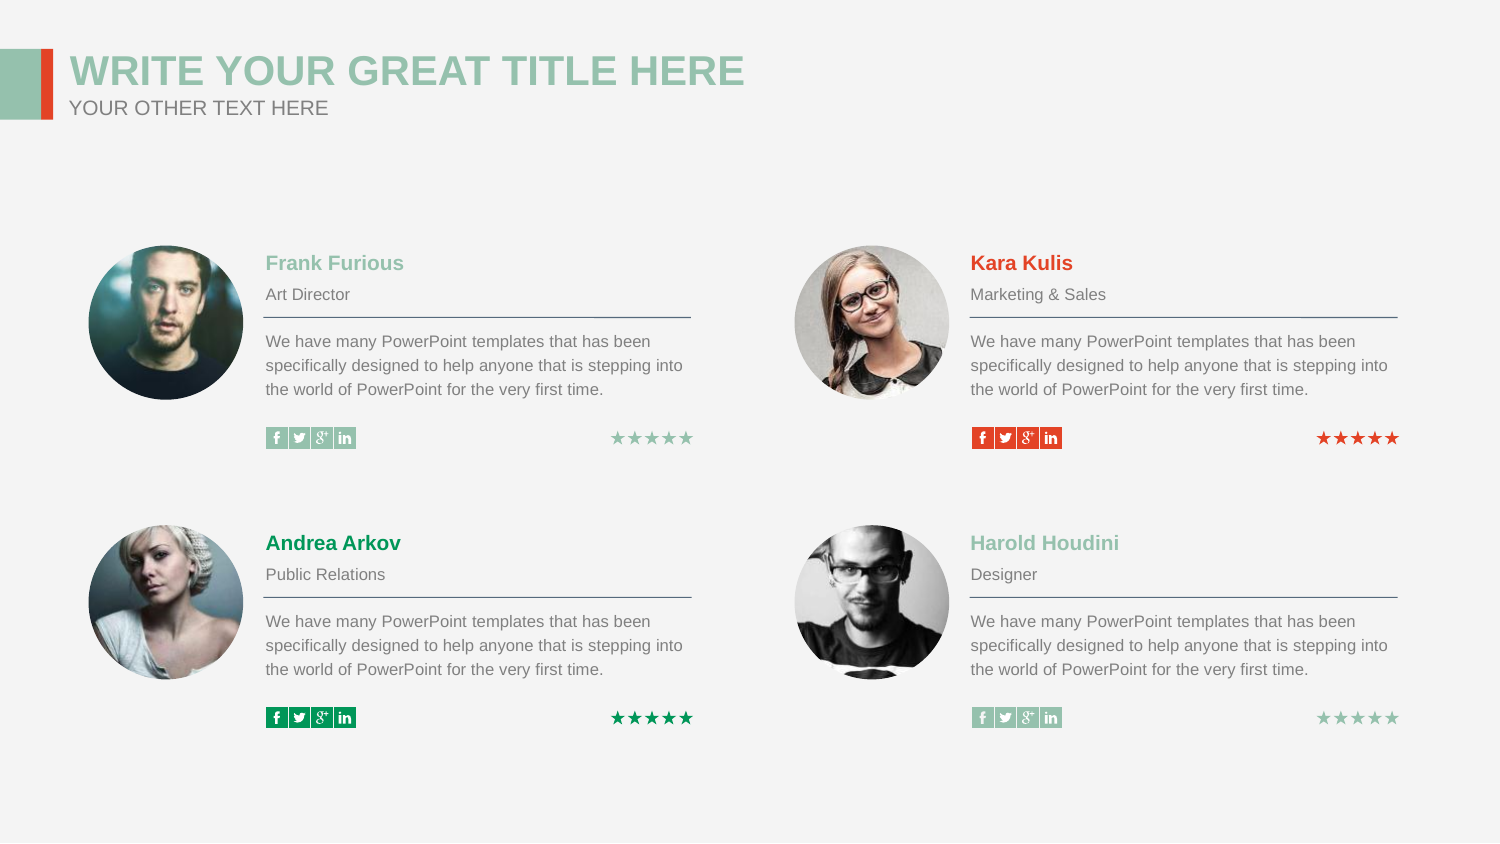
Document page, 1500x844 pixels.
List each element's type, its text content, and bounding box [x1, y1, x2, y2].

text_box [88, 525, 244, 680]
text_box [265, 706, 288, 729]
text_box [627, 430, 643, 445]
text_box [1044, 711, 1058, 724]
text_box [1016, 426, 1039, 450]
text_box [971, 706, 994, 729]
text_box [1367, 710, 1383, 725]
text_box [333, 426, 357, 450]
text_box [1333, 430, 1348, 445]
text_box [678, 430, 694, 445]
text_box [610, 710, 626, 725]
text_box [1044, 431, 1058, 444]
text_box [338, 431, 352, 444]
text_box [1316, 430, 1331, 445]
text_box [661, 710, 677, 725]
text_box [0, 48, 54, 120]
text_box [316, 711, 329, 724]
text_box [88, 245, 244, 400]
text_box [794, 525, 950, 680]
text_box [994, 706, 1016, 729]
text_box [338, 711, 352, 724]
text_box [979, 431, 986, 444]
text_box We have many PowerPoint templates that has been specifically designed to help anyone that is stepping into the world of PowerPoint for the very first time. [265, 326, 691, 399]
text_box [1022, 431, 1035, 444]
text_box [1022, 711, 1035, 724]
text_box We have many PowerPoint templates that has been specifically designed to help anyone that is stepping into the world of PowerPoint for the very first time. [970, 326, 1396, 399]
text_box Kara Kulis [970, 244, 1113, 275]
text_box [979, 711, 986, 724]
text_box [1350, 710, 1366, 725]
text_box Frank Furious [265, 244, 408, 275]
text_box [310, 426, 333, 450]
text_box [627, 710, 643, 725]
text_box [273, 431, 280, 444]
text_box [1350, 430, 1366, 445]
text_box WRITE YOUR GREAT TITLE HERE [55, 36, 761, 102]
text_box We have many PowerPoint templates that has been specifically designed to help anyone that is stepping into the world of PowerPoint for the very first time. [970, 606, 1396, 679]
text_box [661, 430, 677, 445]
text_box [265, 426, 288, 450]
text_box [1039, 426, 1063, 450]
text_box [293, 432, 306, 443]
text_box [971, 426, 994, 450]
text_box [994, 426, 1016, 450]
text_box Marketing & Sales [970, 280, 1176, 305]
text_box [1333, 710, 1348, 725]
text_box [1367, 430, 1383, 445]
text_box [1384, 710, 1400, 725]
text_box [333, 706, 357, 729]
text_box [288, 426, 310, 450]
text_box [1384, 430, 1400, 445]
text_box Public Relations [265, 560, 502, 584]
text_box [644, 430, 660, 445]
text_box Harold Houdini [970, 524, 1176, 555]
text_box [288, 706, 310, 729]
text_box [794, 245, 950, 400]
text_box YOUR OTHER TEXT HERE [54, 86, 344, 127]
text_box [999, 432, 1012, 443]
text_box [610, 430, 626, 445]
text_box Andrea Arkov [265, 524, 408, 555]
text_box [999, 712, 1012, 723]
text_box [1316, 710, 1331, 725]
text_box We have many PowerPoint templates that has been specifically designed to help anyone that is stepping into the world of PowerPoint for the very first time. [265, 606, 691, 679]
text_box [644, 710, 660, 725]
text_box [1016, 706, 1039, 729]
text_box [316, 431, 329, 444]
text_box Designer [970, 560, 1066, 584]
text_box Art Director [265, 280, 361, 305]
text_box [678, 710, 694, 725]
text_box [293, 712, 306, 723]
text_box [310, 706, 333, 729]
text_box [1039, 706, 1063, 729]
text_box [273, 711, 280, 724]
